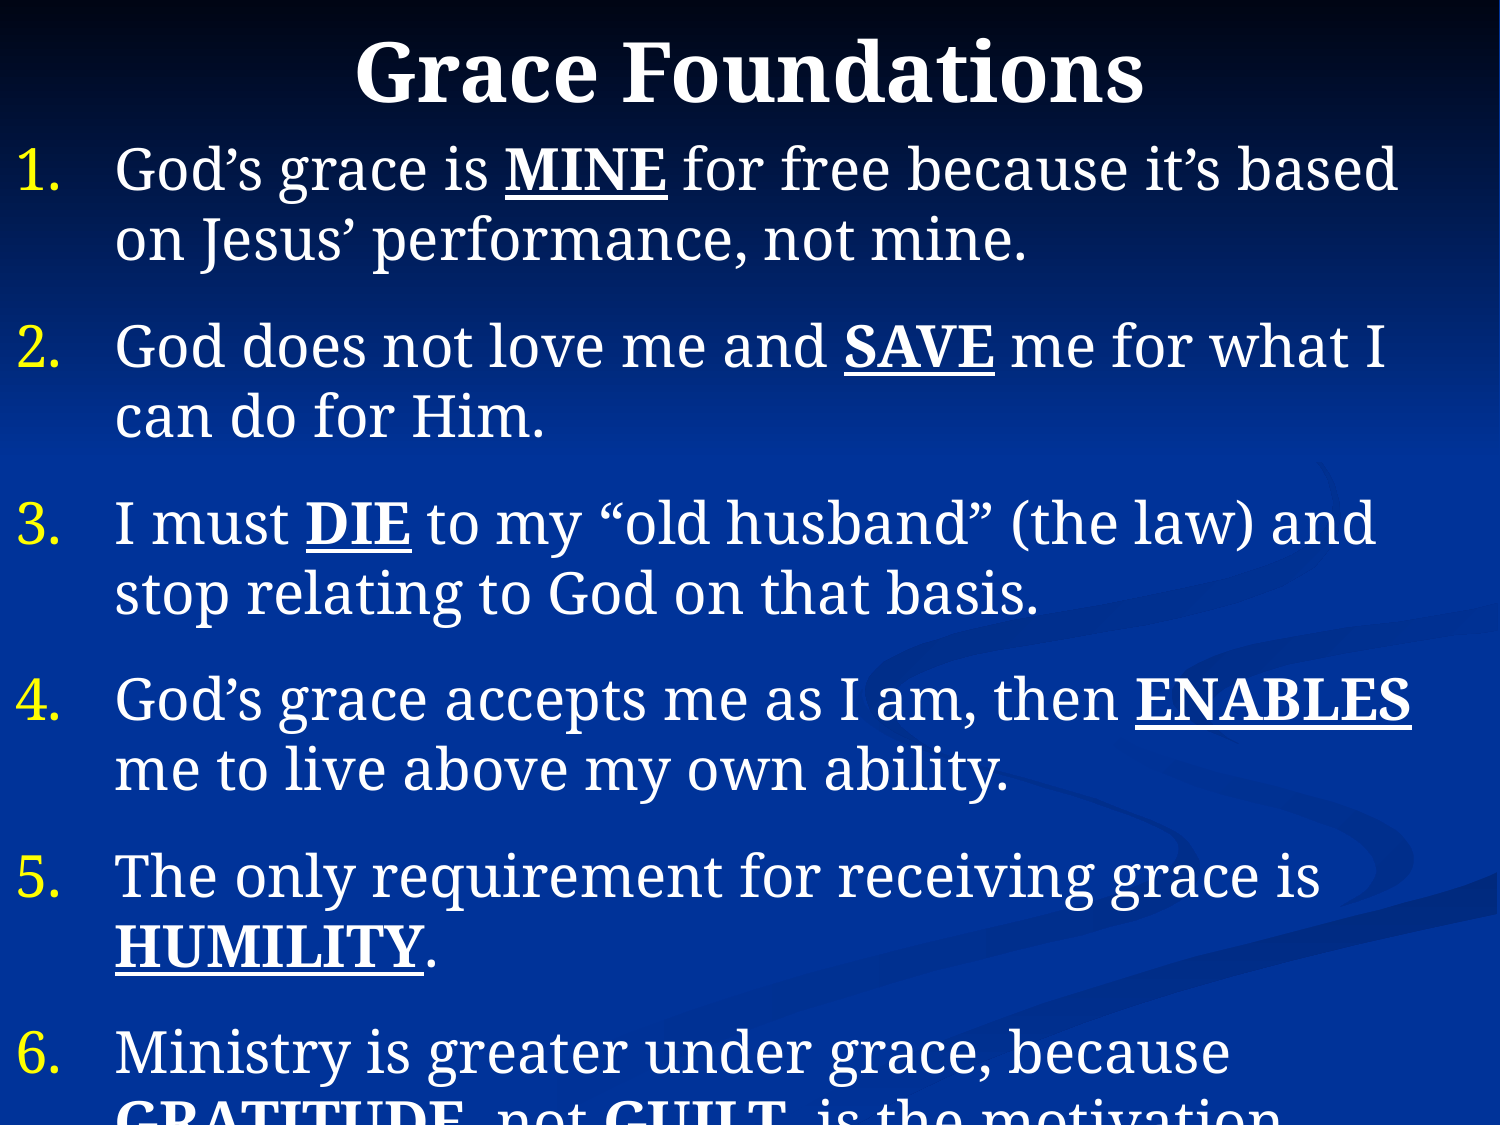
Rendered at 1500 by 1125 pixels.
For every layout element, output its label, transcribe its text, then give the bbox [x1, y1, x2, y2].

title Grace Foundations [24, 0, 1476, 124]
list God’s grace is MINE for free because it’s based on Jesus’ performance, not mine. God does not love me and SAVE me for what I can do for Him. I must DIE to my “old husband” (the law) and stop relating to God on that basis. God’s grace accepts me as I am, then ENABLES me to live above my own ability. The only requirement for receiving grace is HUMILITY. Ministry is greater under grace, because GRATITUDE, not GUILT, is the motivation. [0, 124, 1500, 851]
